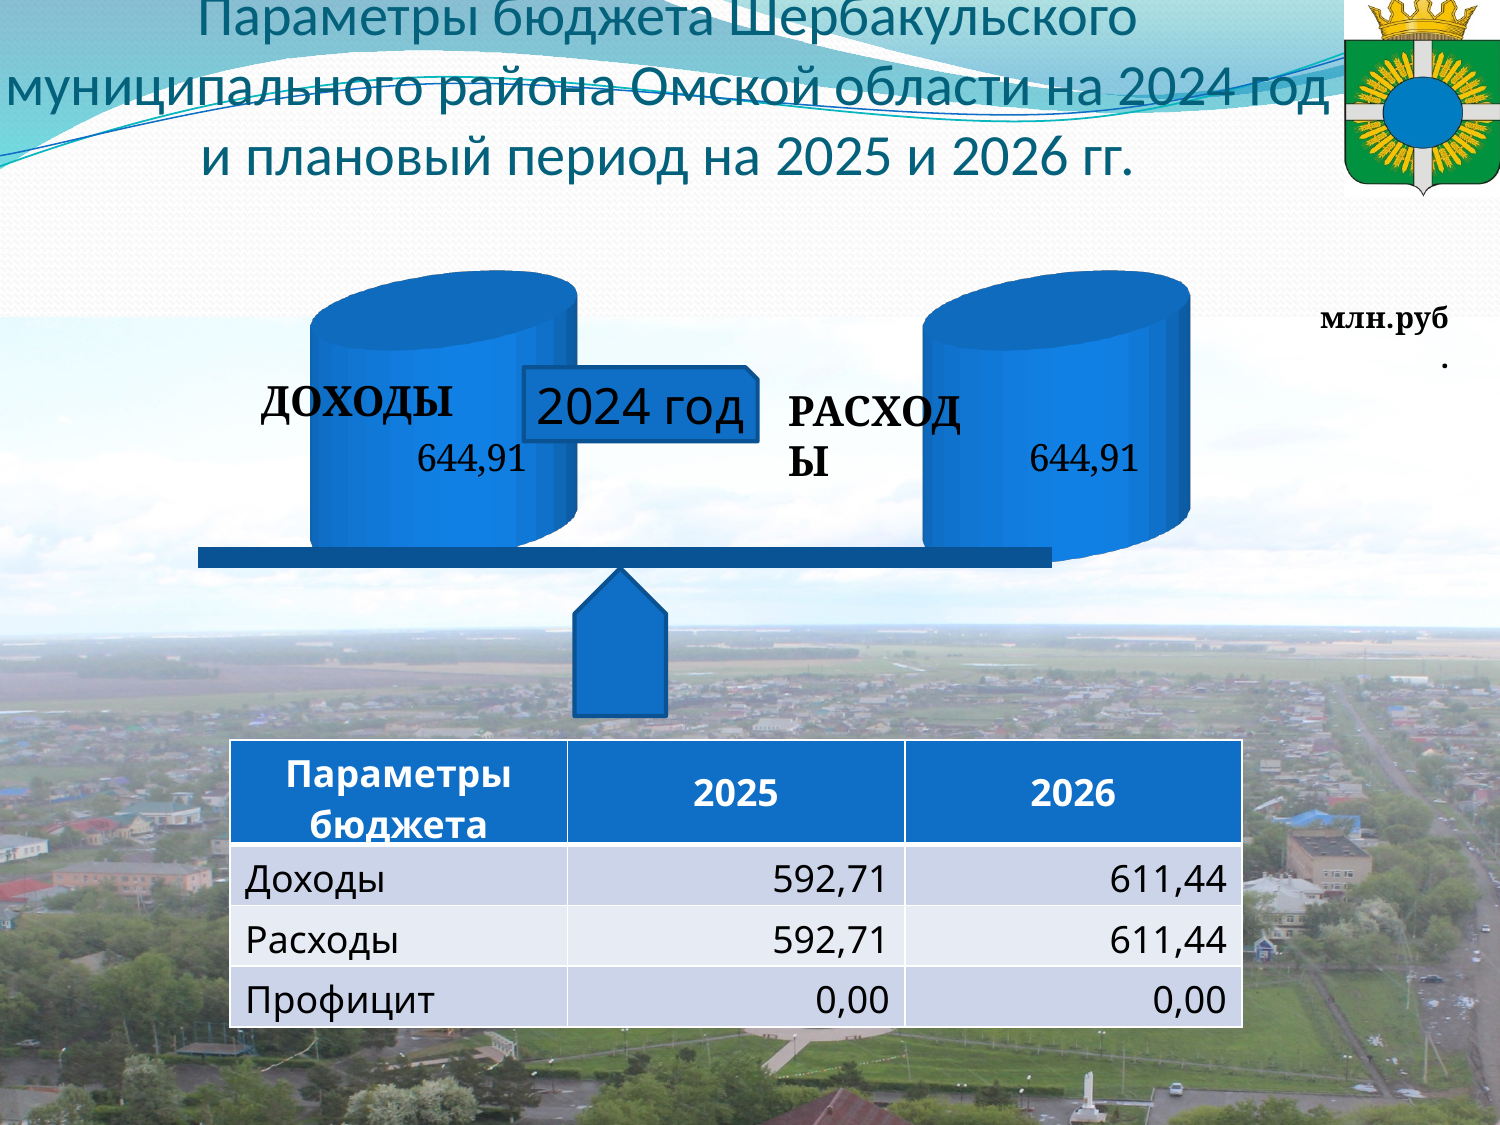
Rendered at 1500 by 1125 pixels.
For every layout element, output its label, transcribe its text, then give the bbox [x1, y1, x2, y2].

title Параметры бюджета Шербакульского муниципального района Омской области на 2024 год и плановый период на 2025 и 2026 гг. [0, 0, 1336, 187]
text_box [0, 187, 1500, 717]
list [0, 727, 1500, 1125]
picture [1343, 0, 1500, 187]
table_cell 0,71 [0, 722, 1500, 728]
